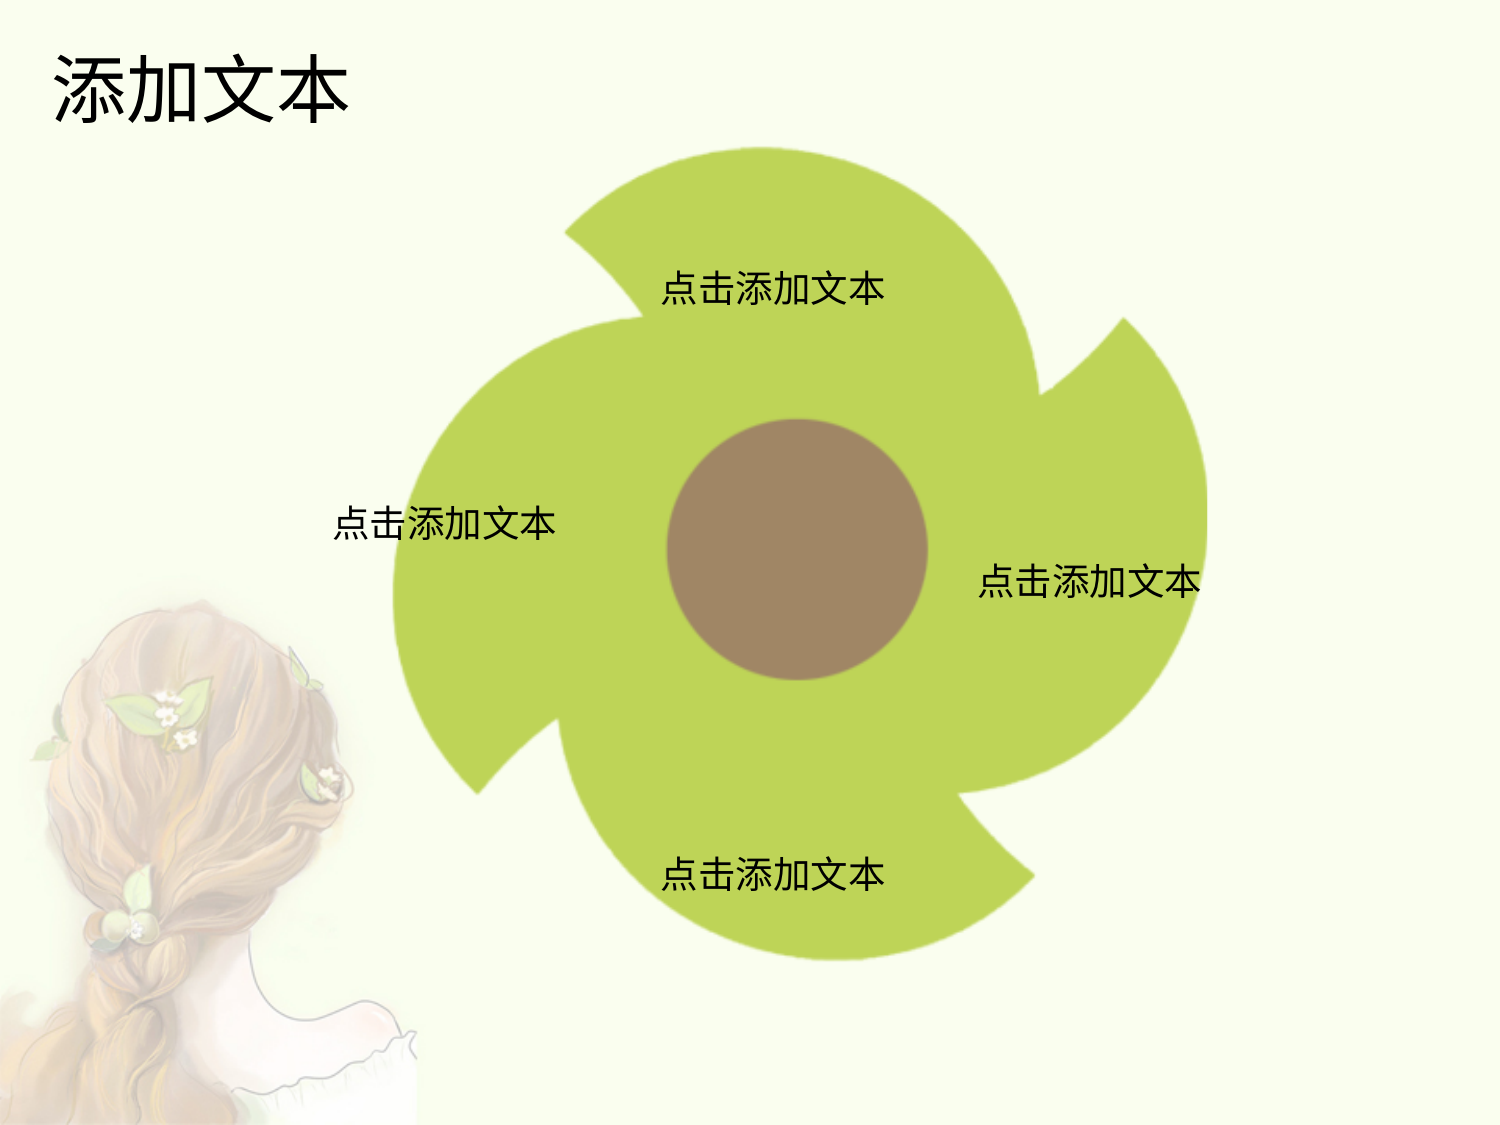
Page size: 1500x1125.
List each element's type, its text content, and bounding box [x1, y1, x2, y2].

text_box 点击添加文本 [317, 492, 368, 552]
text_box 添加文本 [36, 35, 367, 140]
picture [0, 0, 1500, 1125]
